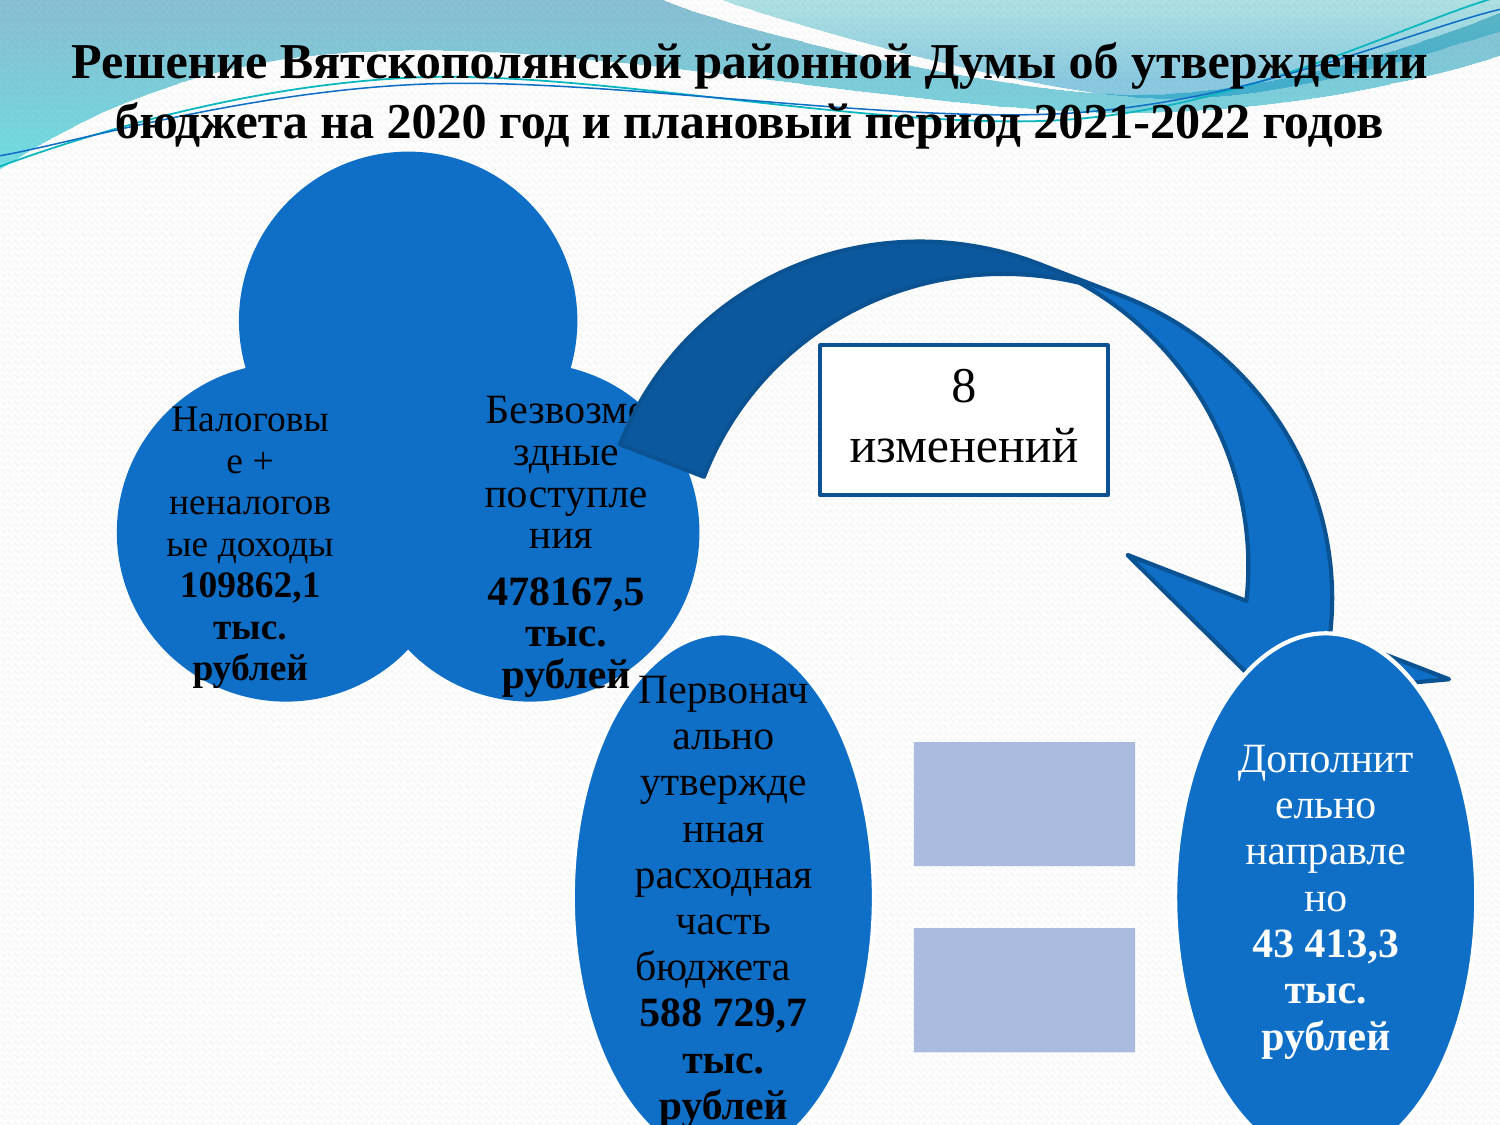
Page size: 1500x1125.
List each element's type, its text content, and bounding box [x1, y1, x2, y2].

title Решение Вятскополянской районной Думы об утверждении бюджета на 2020 год и плановый период 2021-2022 годов [17, 19, 1482, 149]
table_cell 1834,2 [565, 634, 572, 745]
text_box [572, 633, 1477, 1125]
text_box 8 изменений [818, 343, 1110, 497]
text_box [17, 179, 799, 745]
text_box [805, 239, 1335, 632]
